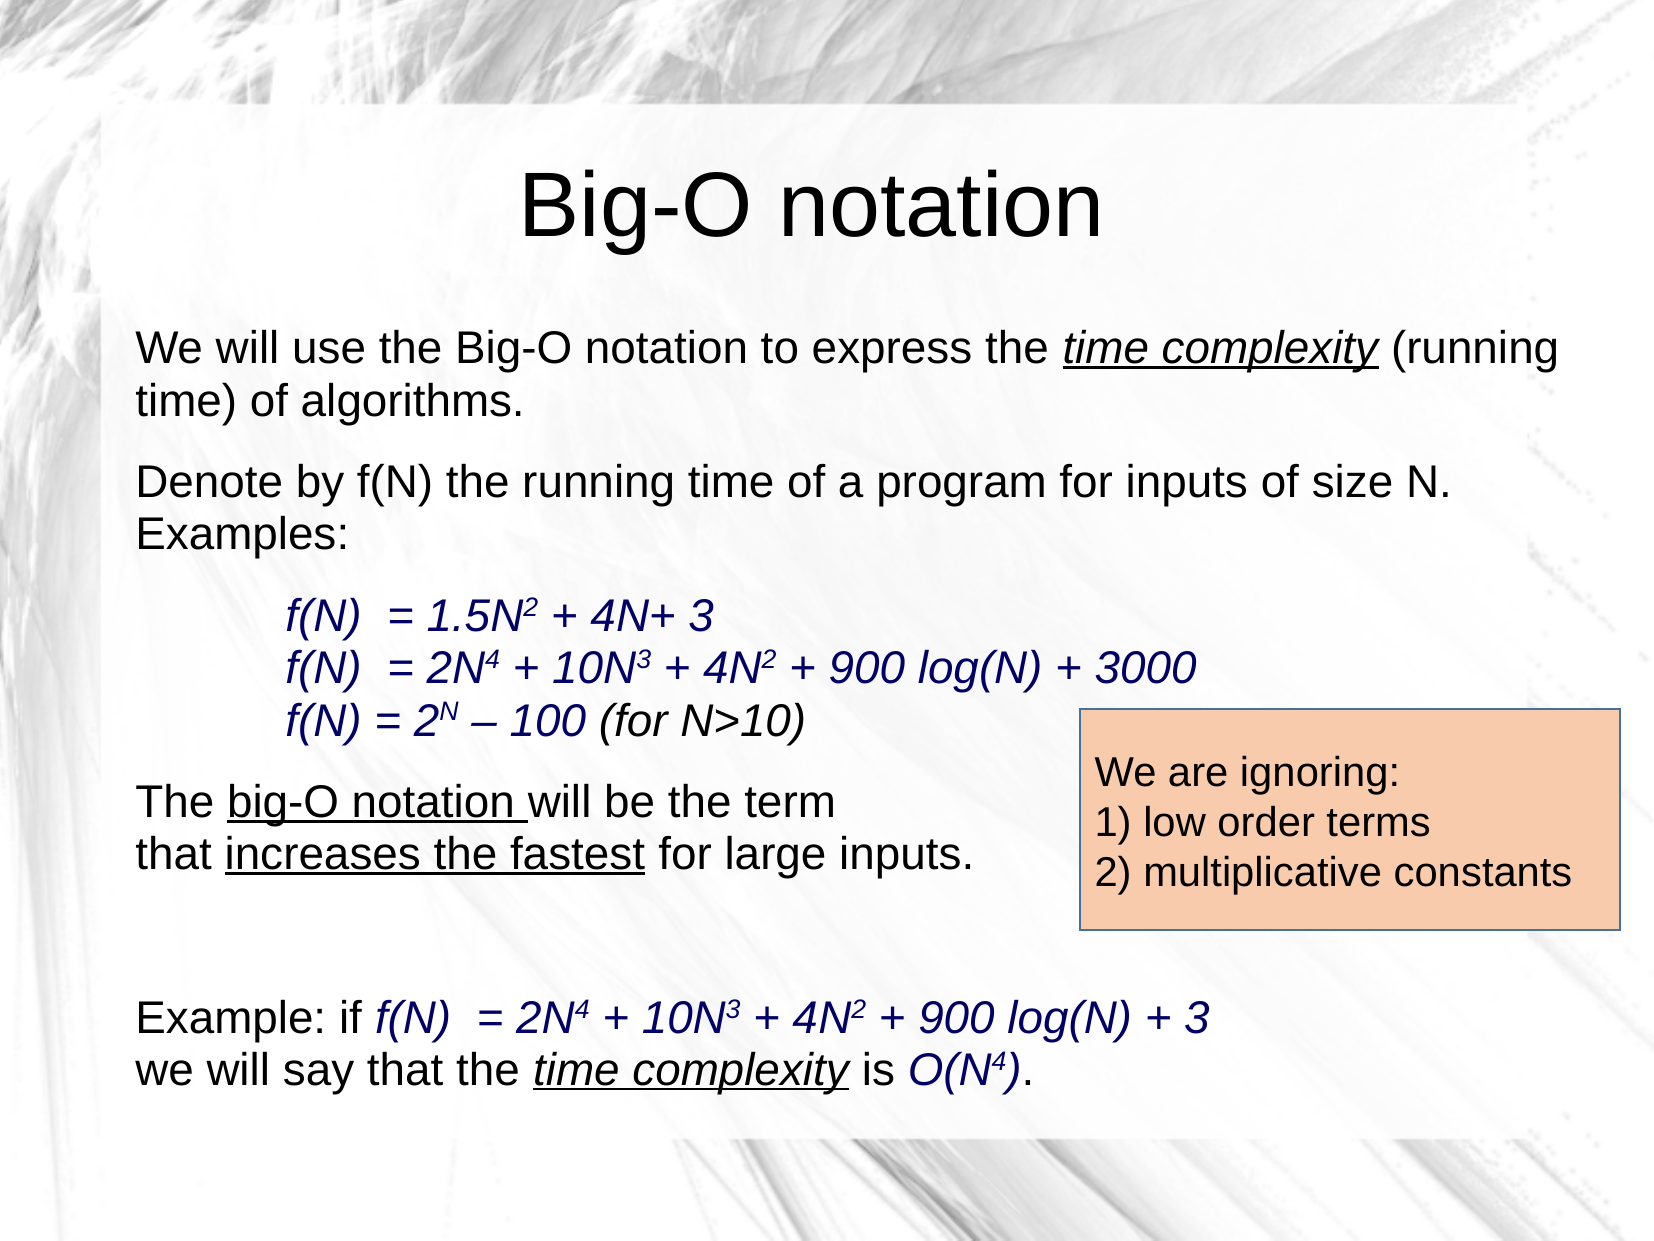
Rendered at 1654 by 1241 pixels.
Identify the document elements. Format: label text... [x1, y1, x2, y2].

title Big-O notation [118, 112, 1506, 281]
text_box We are ignoring: 1) low order terms 2) multiplicative constants [1079, 709, 1620, 930]
picture [0, 0, 1654, 1241]
list We will use the Big-O notation to express the time complexity (running time) of algorithms. Denote by f(N) the running time of a program for inputs of size N. Examples: f(N) = 1.5N2 + 4N+ 3 f(N) = 2N4 + 10N3 + 4N2 + 900 log(N) + 3000 f(N) = 2N – 100 (for N>10) The big-O notation will be the term that increases the fastest for large inputs. Example: if f(N) = 2N4 + 10N3 + 4N2 + 900 log(N) + 3 we will say that the time complexity is O(N4). [118, 319, 1571, 1109]
